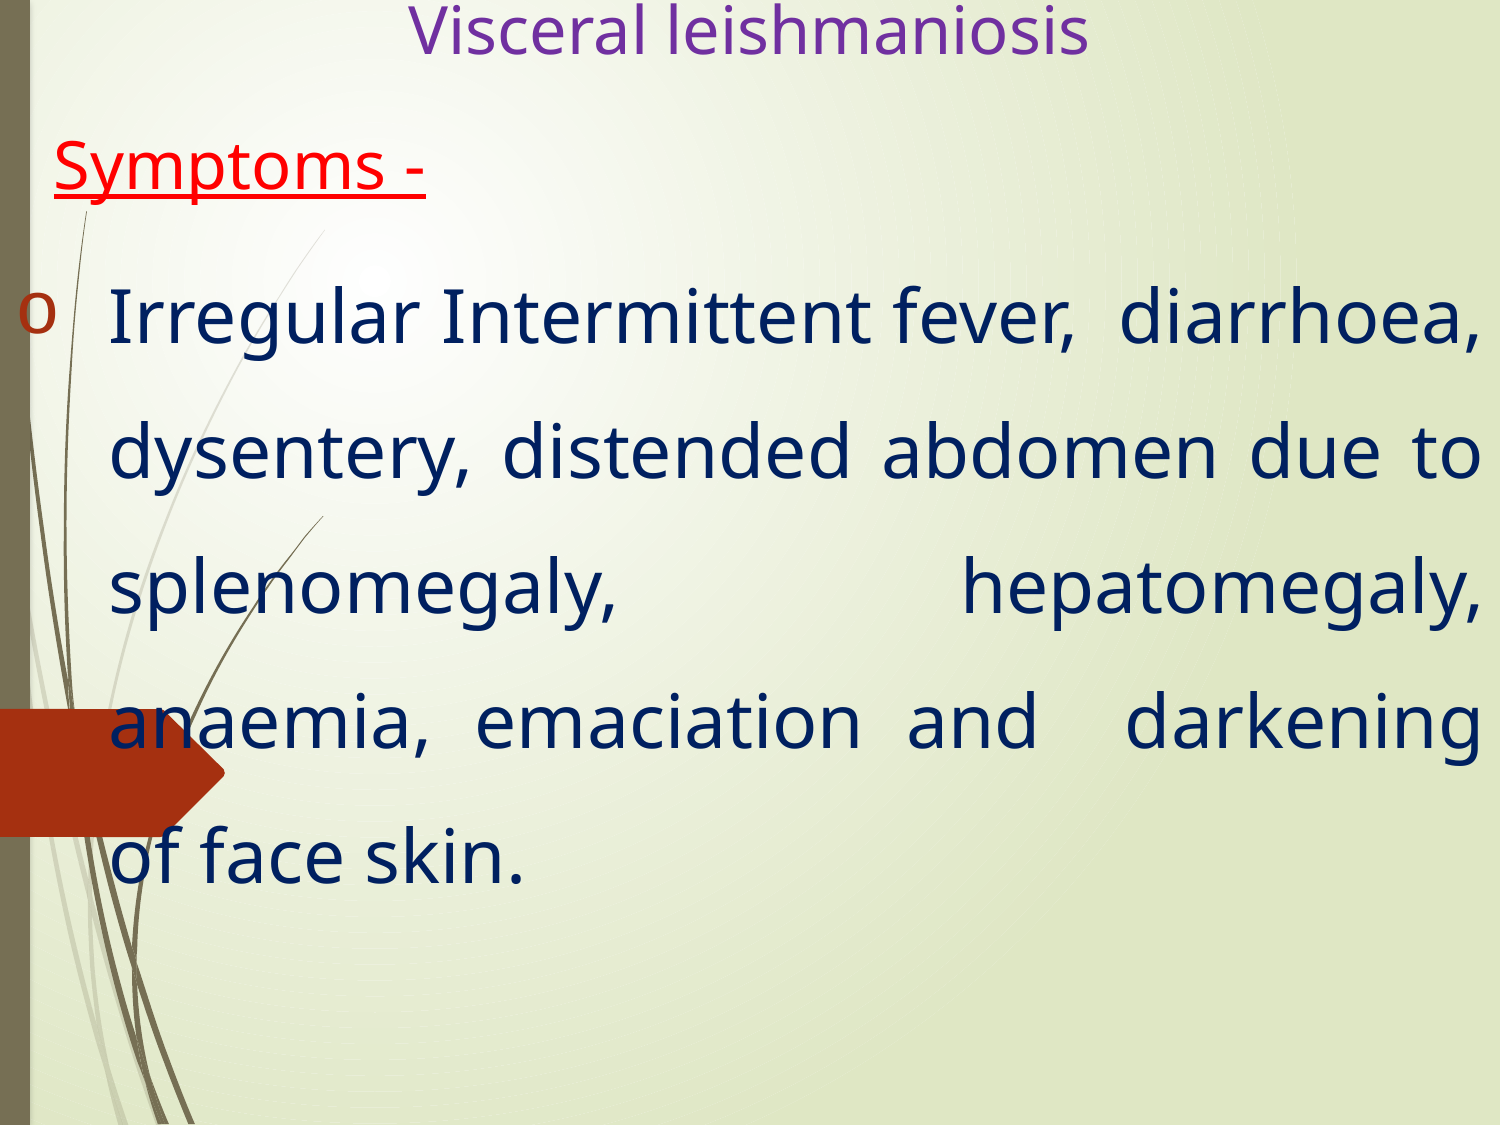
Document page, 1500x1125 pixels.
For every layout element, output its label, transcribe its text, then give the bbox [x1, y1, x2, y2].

title Visceral leishmaniosis [0, 0, 1500, 75]
subtitle Symptoms - Irregular Intermittent fever, diarrhoea, dysentery, distended abdomen due to splenomegaly, hepatomegaly, anaemia, emaciation and darkening of face skin. [0, 75, 1500, 1125]
